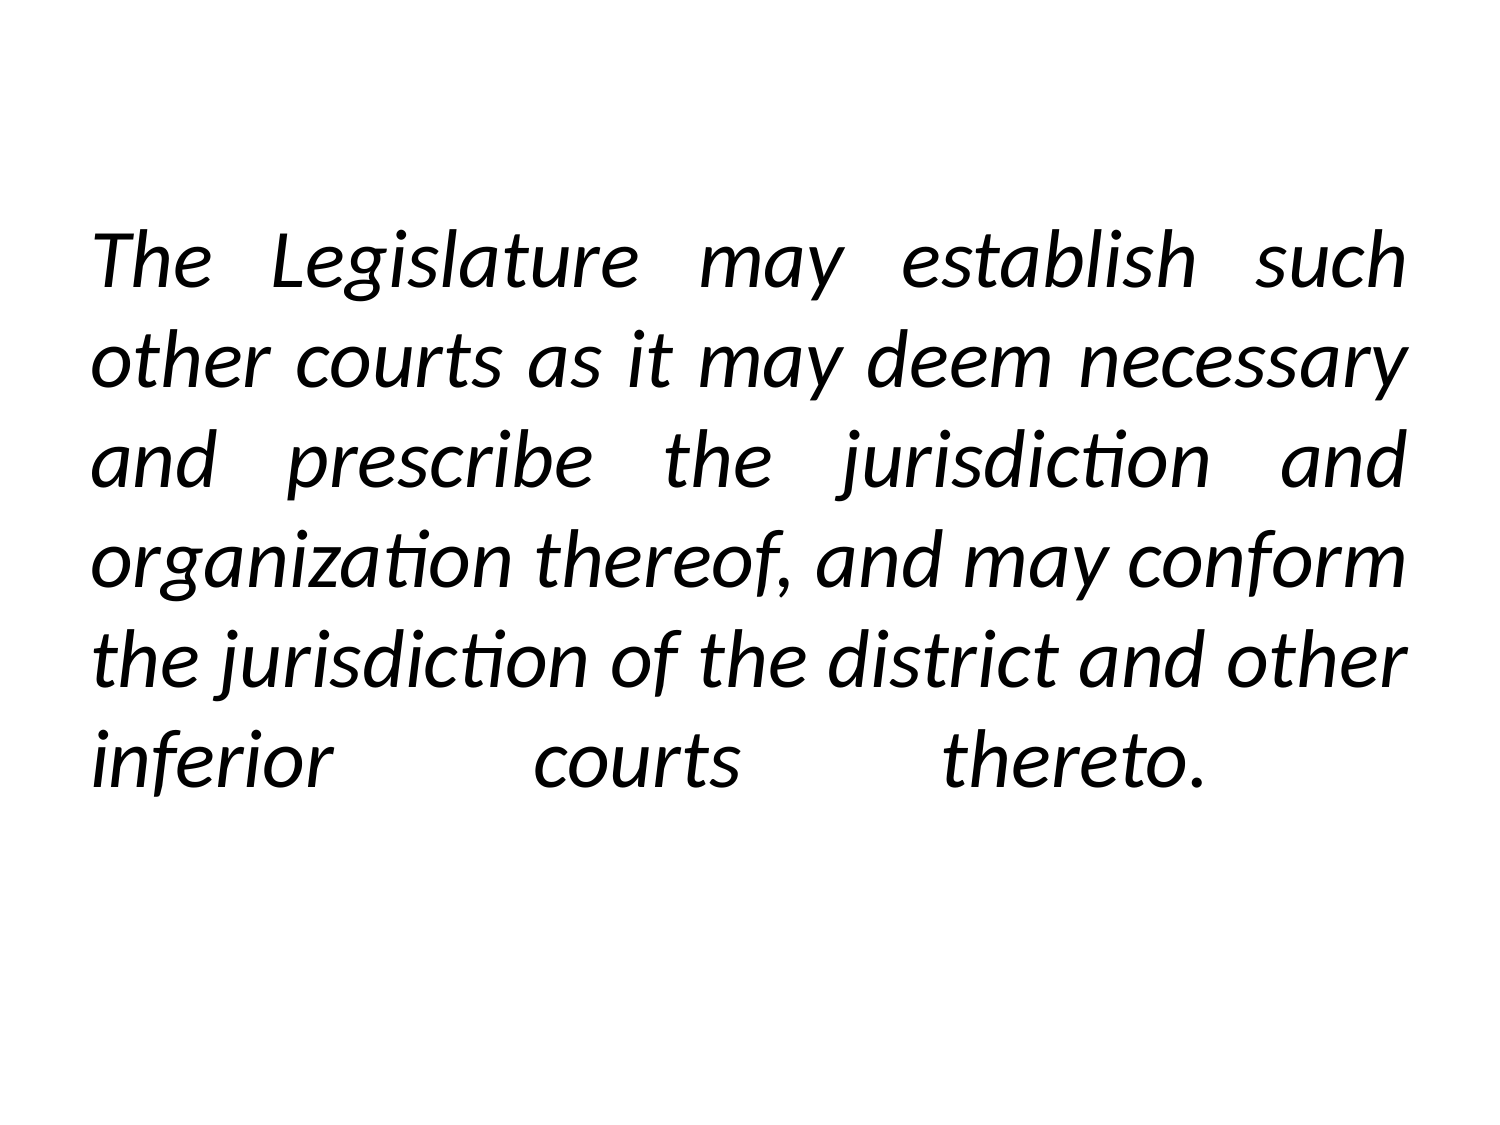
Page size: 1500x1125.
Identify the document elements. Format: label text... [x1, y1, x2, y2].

title The Legislature may establish such other courts as it may deem necessary and prescribe the jurisdiction and organization thereof, and may conform the jurisdiction of the district and other inferior courts thereto. [74, 44, 1426, 1063]
